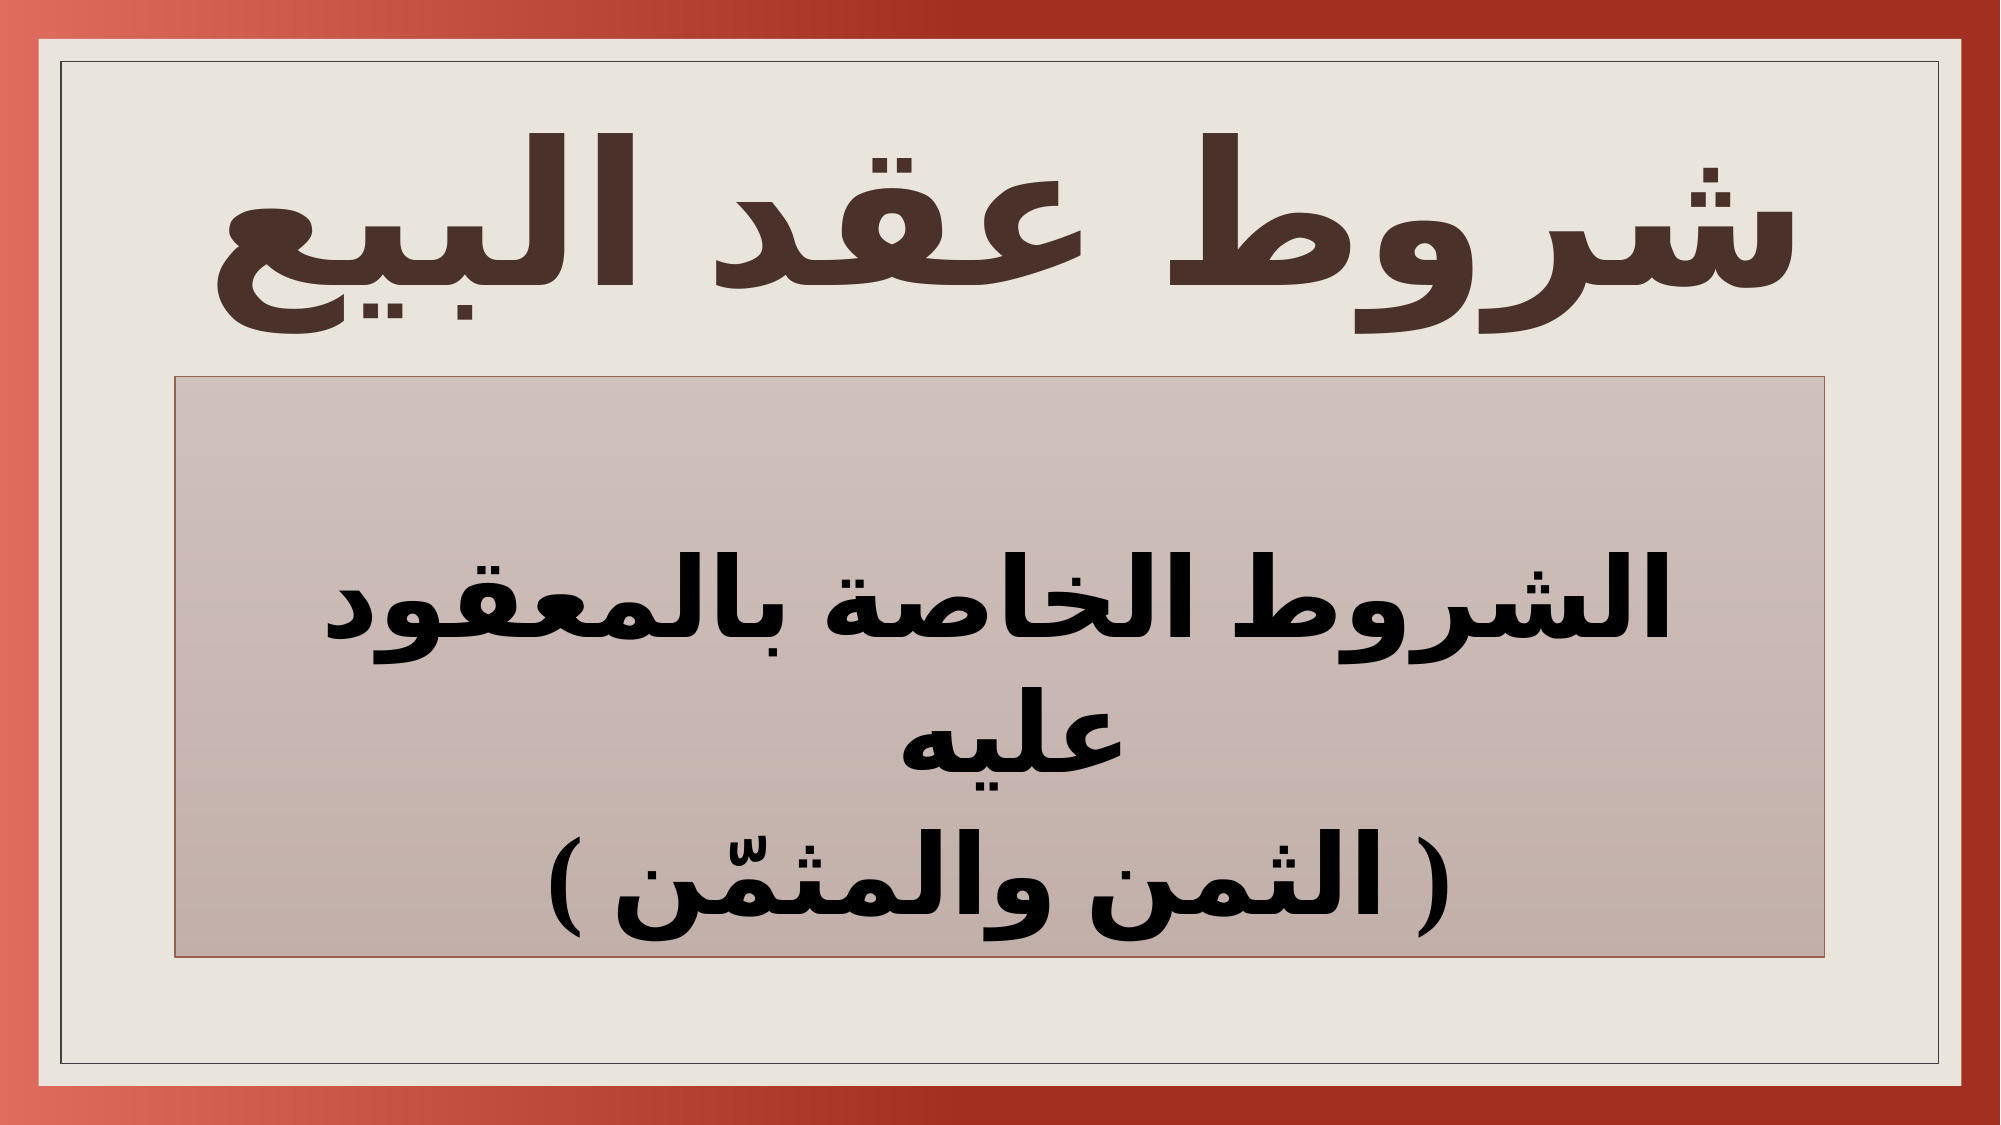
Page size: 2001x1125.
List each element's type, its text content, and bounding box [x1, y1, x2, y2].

title شروط عقد البيع [174, 92, 1825, 349]
list الشروط الخاصة بالمعقود عليه ( الثمن والمثمّن ) [174, 376, 1825, 958]
